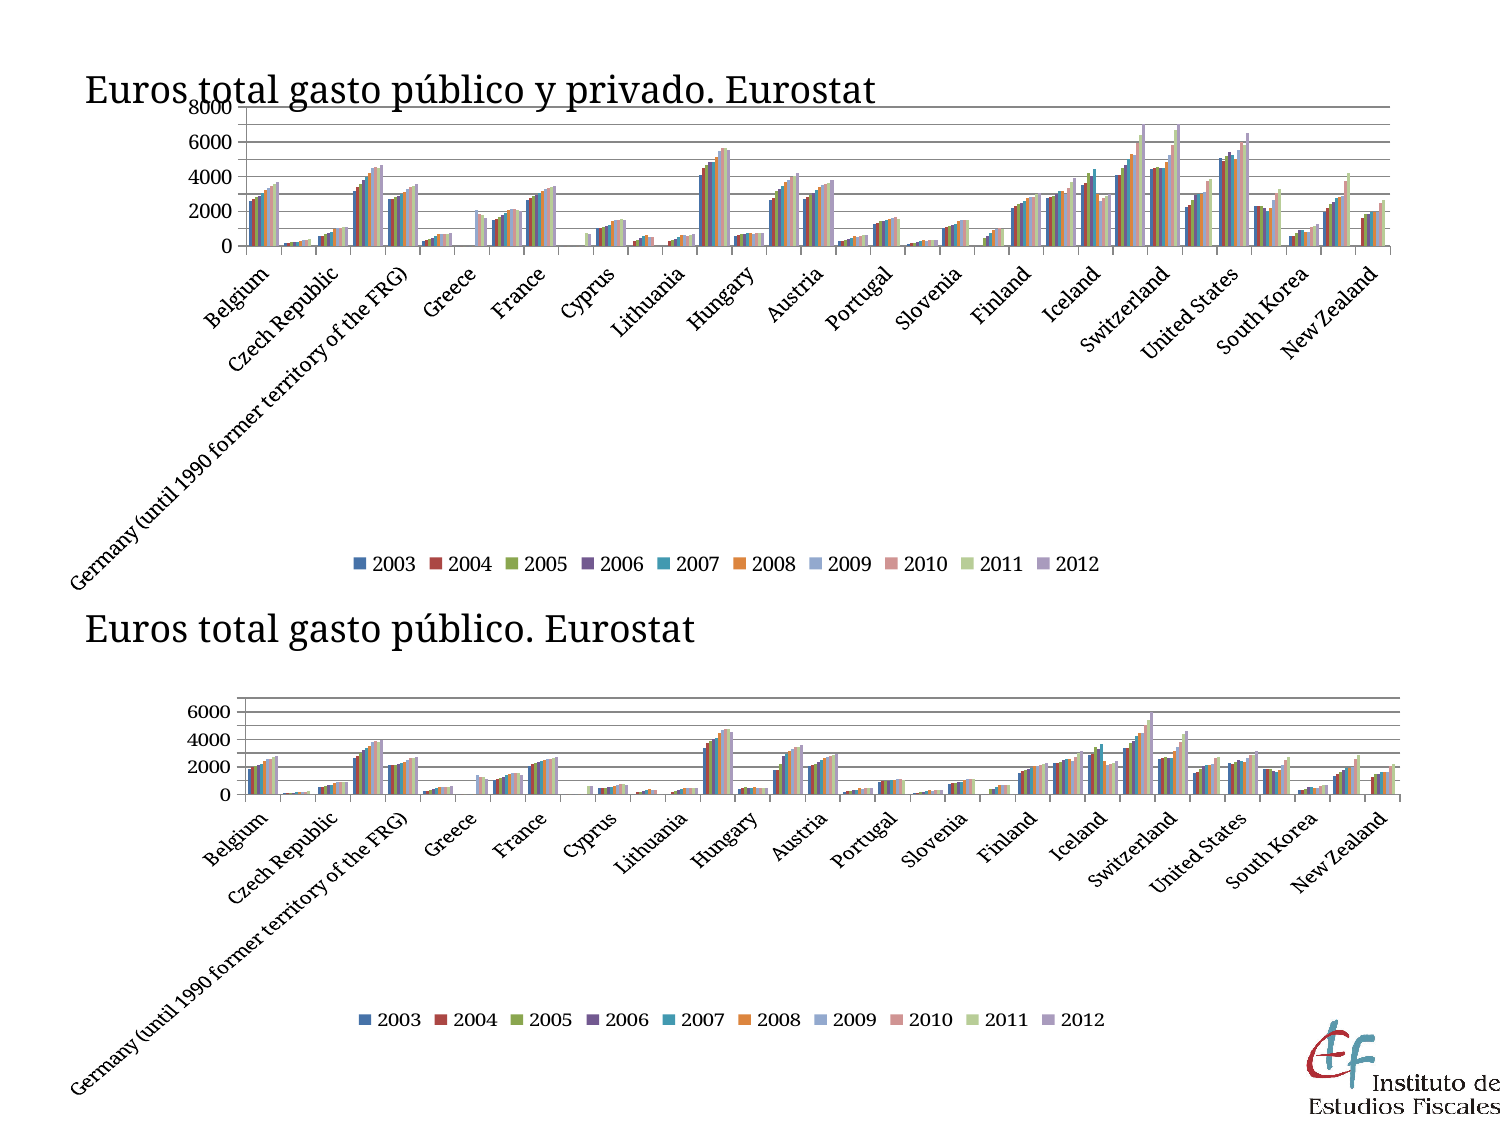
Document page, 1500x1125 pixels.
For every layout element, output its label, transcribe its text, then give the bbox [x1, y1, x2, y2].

picture [1306, 1019, 1500, 1114]
chart [34, 93, 1419, 598]
text_box Euros total gasto público y privado. Eurostat [70, 58, 1266, 92]
chart [34, 691, 1429, 1102]
text_box Euros total gasto público. Eurostat [70, 606, 1266, 689]
